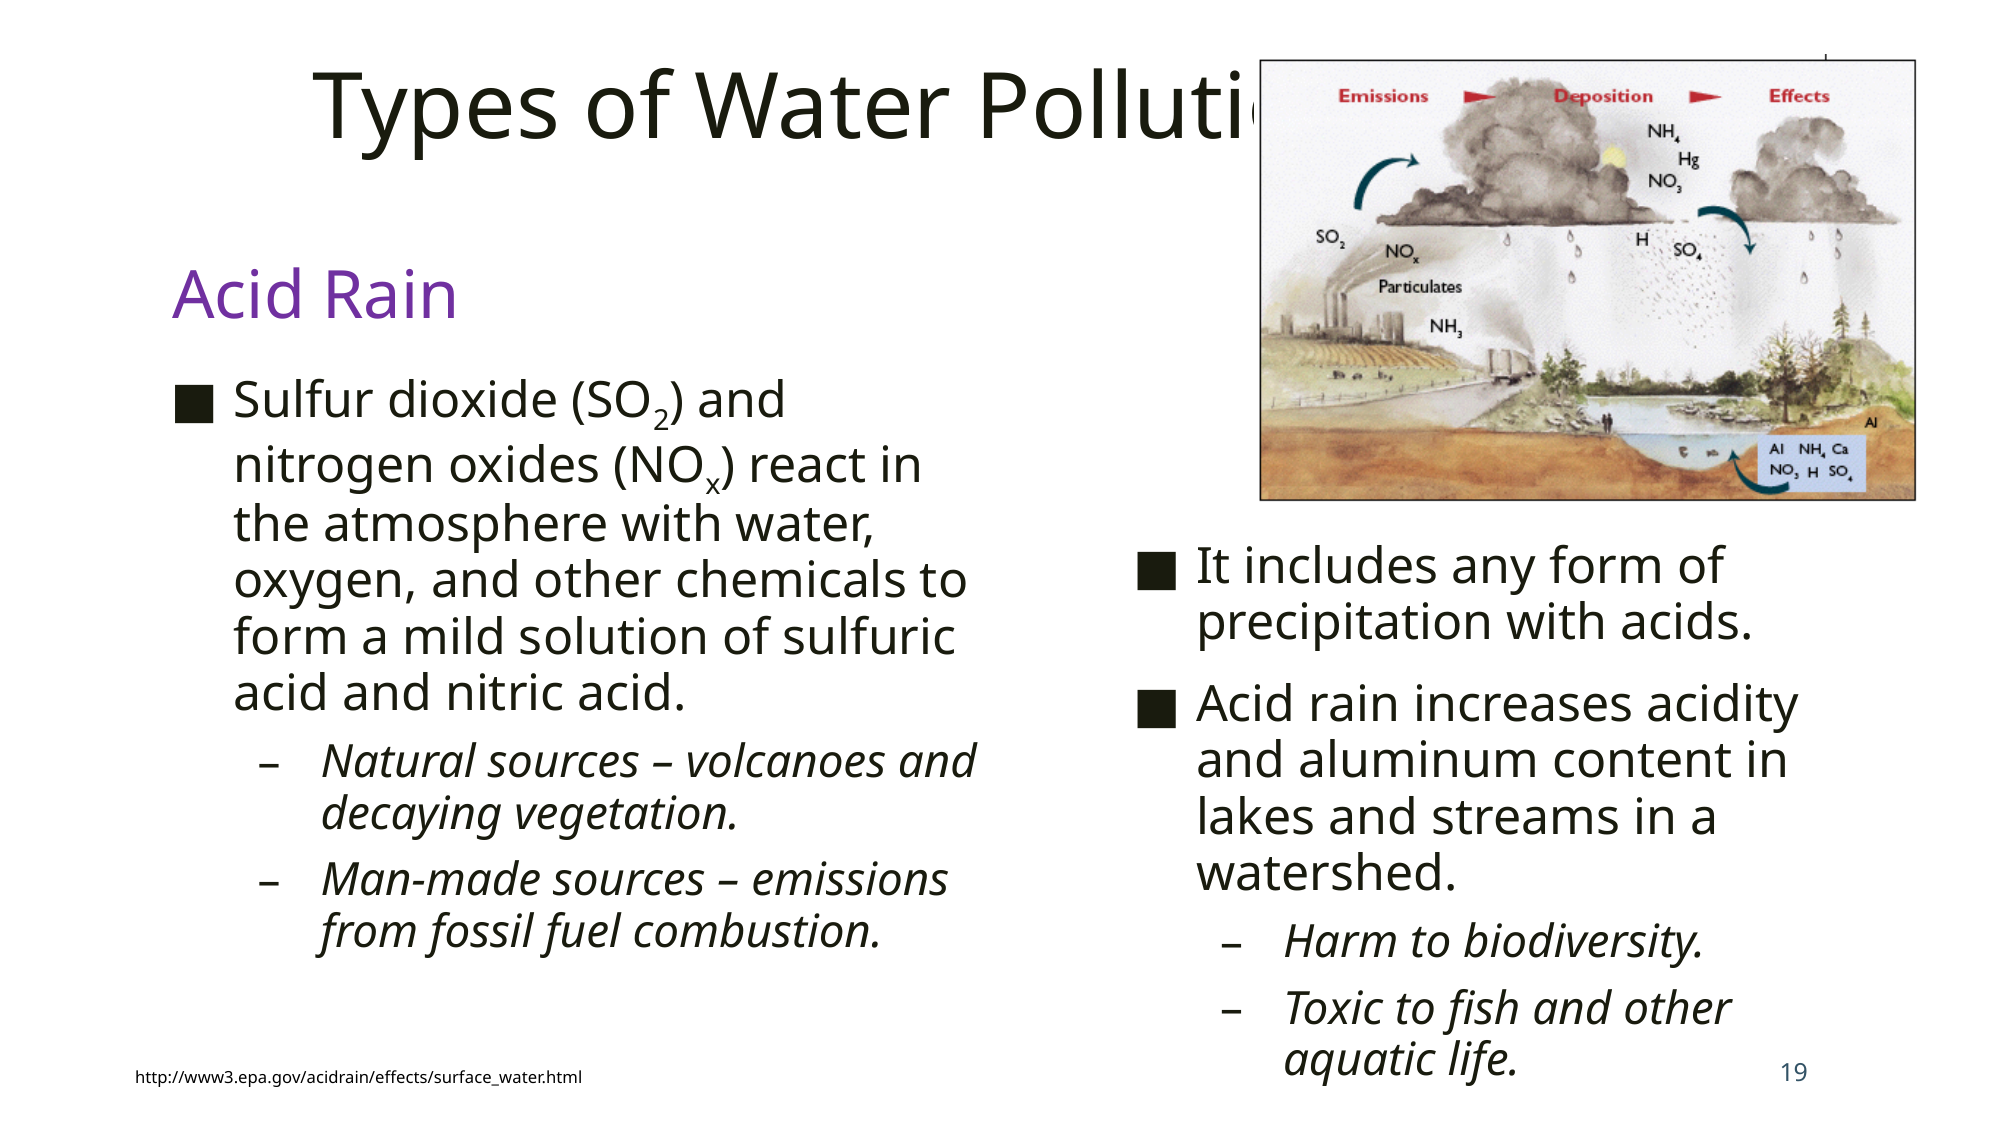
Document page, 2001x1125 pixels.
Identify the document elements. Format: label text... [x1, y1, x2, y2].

list Sulfur dioxide (SO2) and nitrogen oxides (NOx) react in the atmosphere with water, oxygen, and other chemicals to form a mild solution of sulfuric acid and nitric acid. Natural sources – volcanoes and decaying vegetation. Man-made sources – emissions from fossil fuel combustion. [155, 360, 997, 1026]
slide_number 19 [1695, 1044, 1823, 1104]
list It includes any form of precipitation with acids. Acid rain increases acidity and aluminum content in lakes and streams in a watershed. Harm to biodiversity. Toxic to fish and other aquatic life. [1118, 531, 1848, 952]
list Acid Rain [157, 244, 868, 340]
footer [1267, 1044, 1695, 1104]
title Types of Water Pollution [297, 52, 1760, 186]
text_box http://www3.epa.gov/acidrain/effects/surface_water.html [120, 1059, 598, 1094]
picture [1254, 54, 1922, 507]
